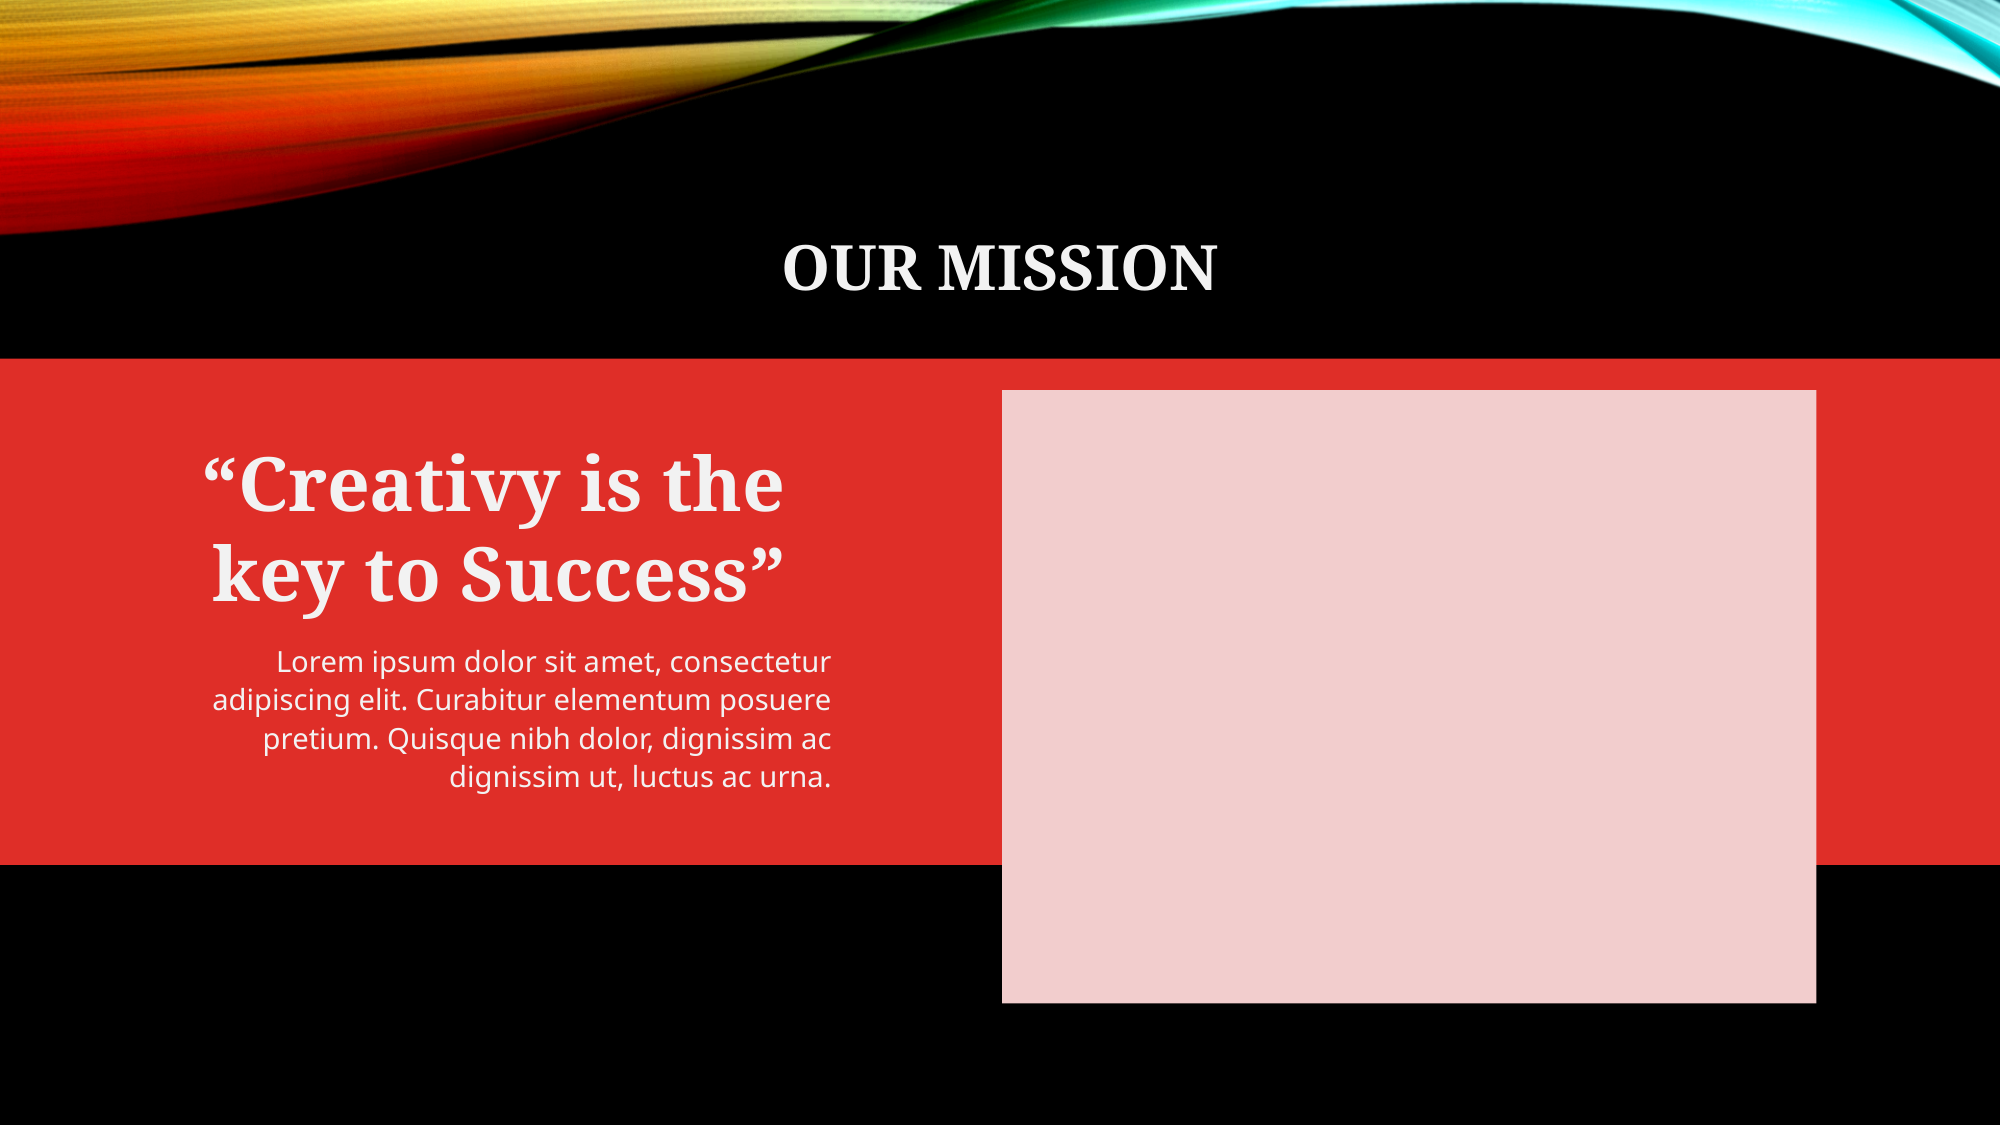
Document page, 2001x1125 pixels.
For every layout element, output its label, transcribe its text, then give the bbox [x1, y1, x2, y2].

text_box OUR MISSION [493, 224, 1508, 307]
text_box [120, 428, 847, 765]
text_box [996, 389, 1823, 1004]
text_box [0, 357, 2000, 866]
picture [0, 0, 2000, 237]
